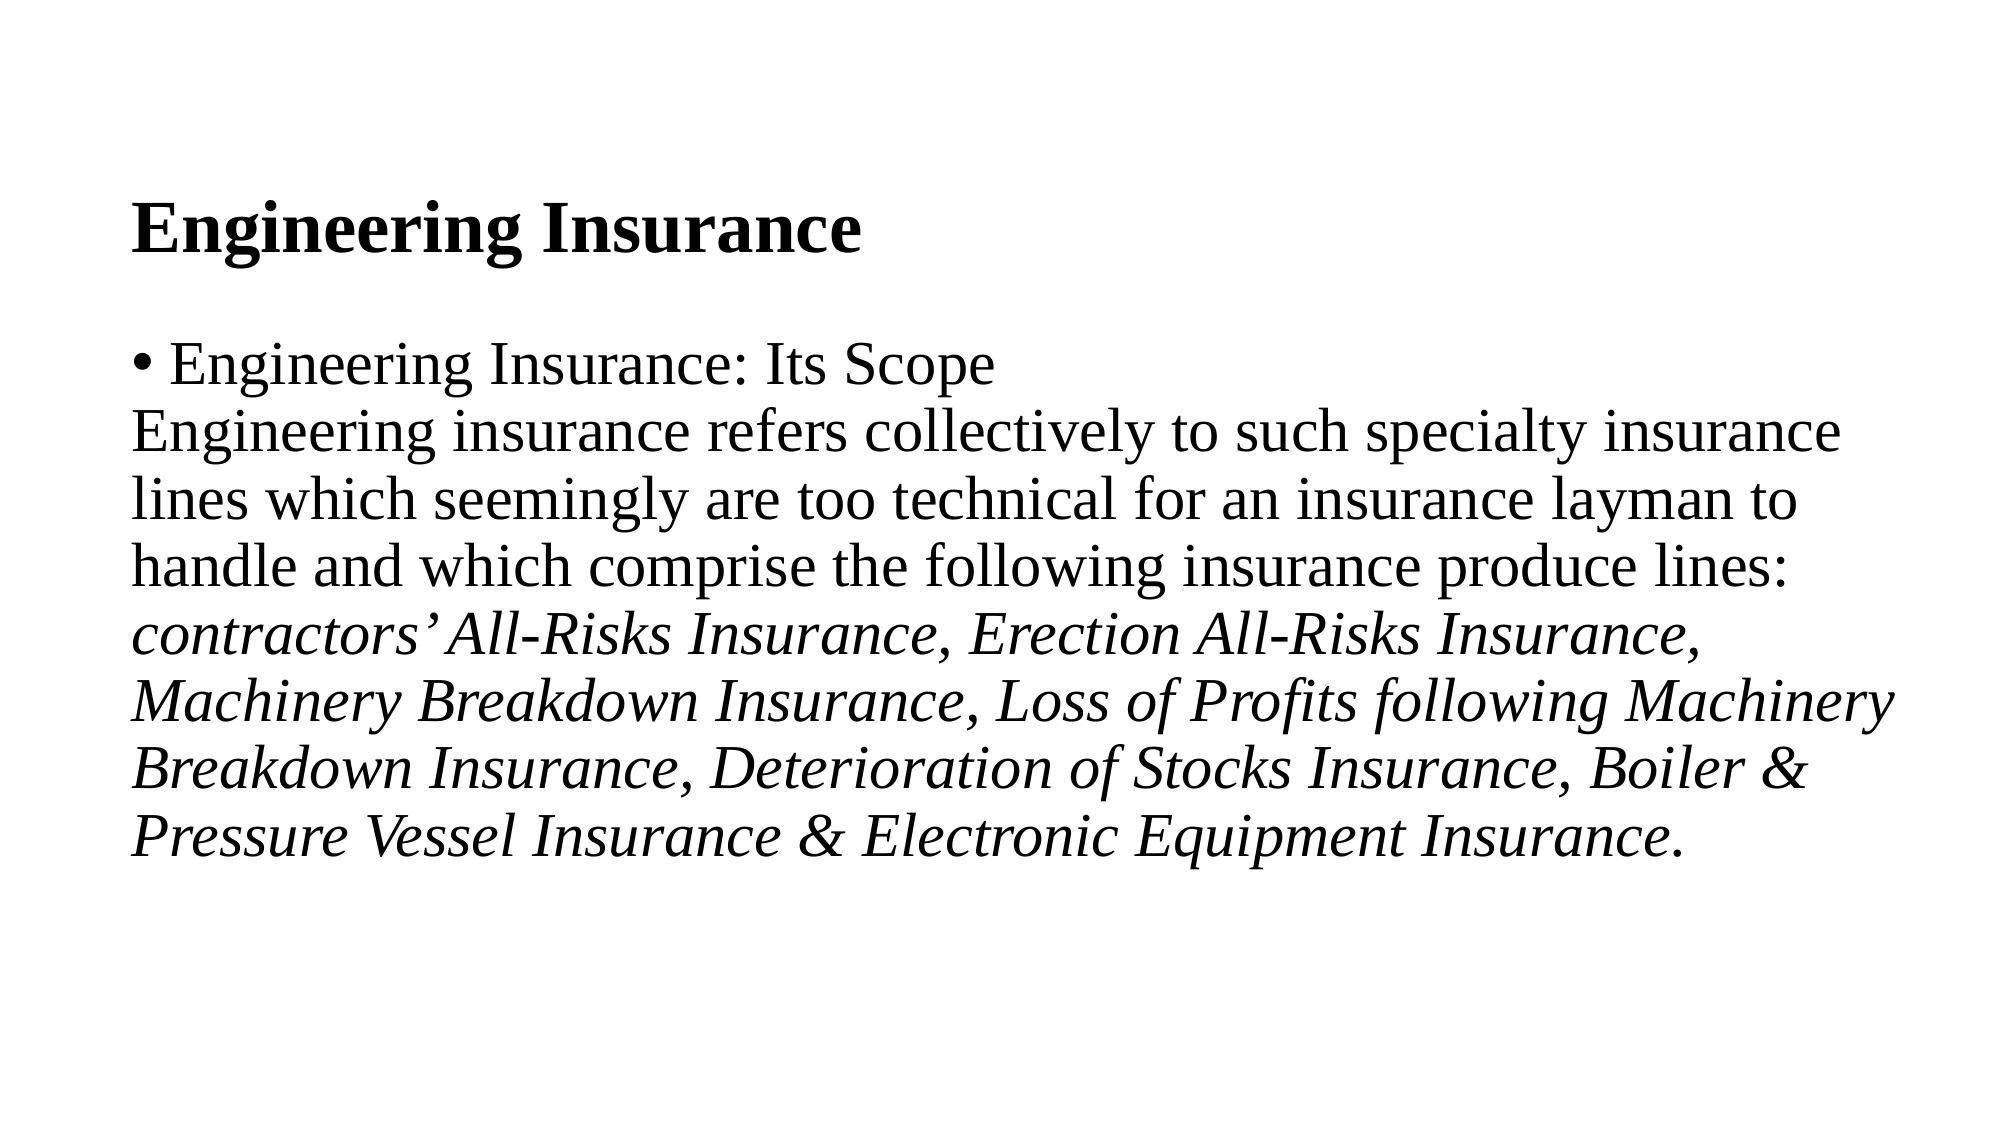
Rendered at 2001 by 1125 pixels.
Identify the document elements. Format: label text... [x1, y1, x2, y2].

list Engineering Insurance: Its Scope Engineering insurance refers collectively to such specialty insurance lines which seemingly are too technical for an insurance layman to handle and which comprise the following insurance produce lines: contractors’ All-Risks Insurance, Erection All-Risks Insurance, Machinery Breakdown Insurance, Loss of Profits following Machinery Breakdown Insurance, Deterioration of Stocks Insurance, Boiler & Pressure Vessel Insurance & Electronic Equipment Insurance. [116, 322, 1931, 1040]
title Engineering Insurance [116, 164, 1917, 292]
